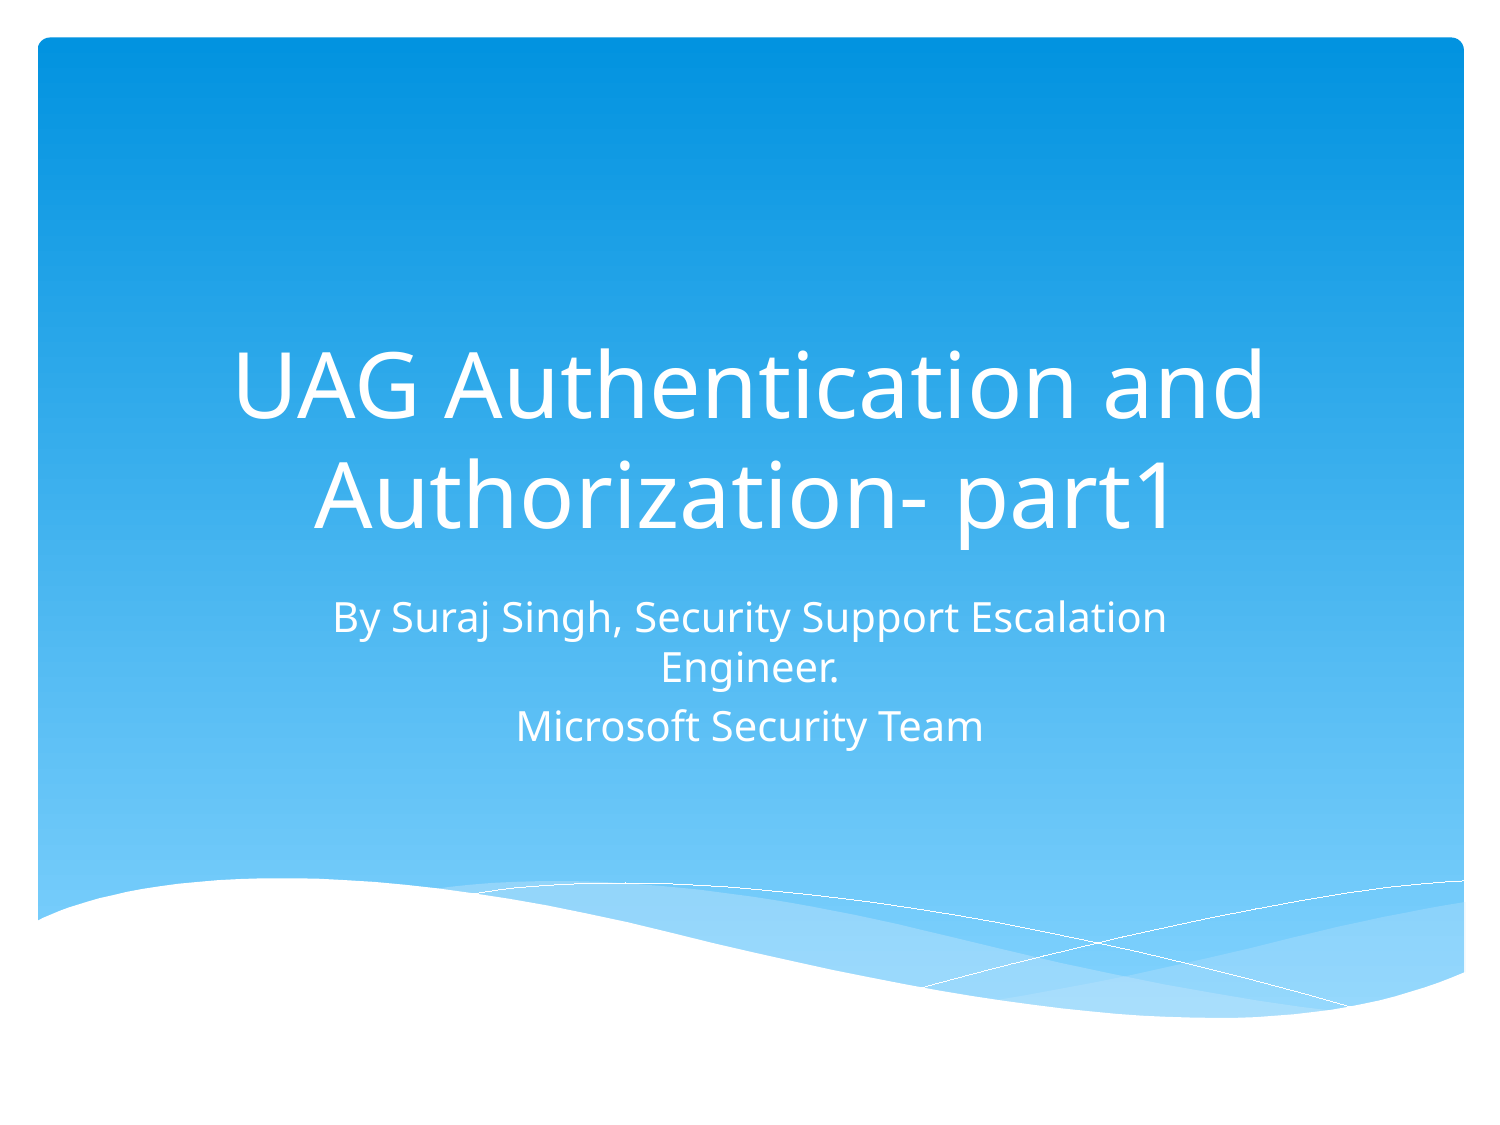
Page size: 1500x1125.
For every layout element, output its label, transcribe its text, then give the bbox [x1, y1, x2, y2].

subtitle By Suraj Singh, Security Support Escalation Engineer. Microsoft Security Team [225, 583, 1275, 825]
title UAG Authentication and Authorization- part1 [112, 262, 1388, 555]
